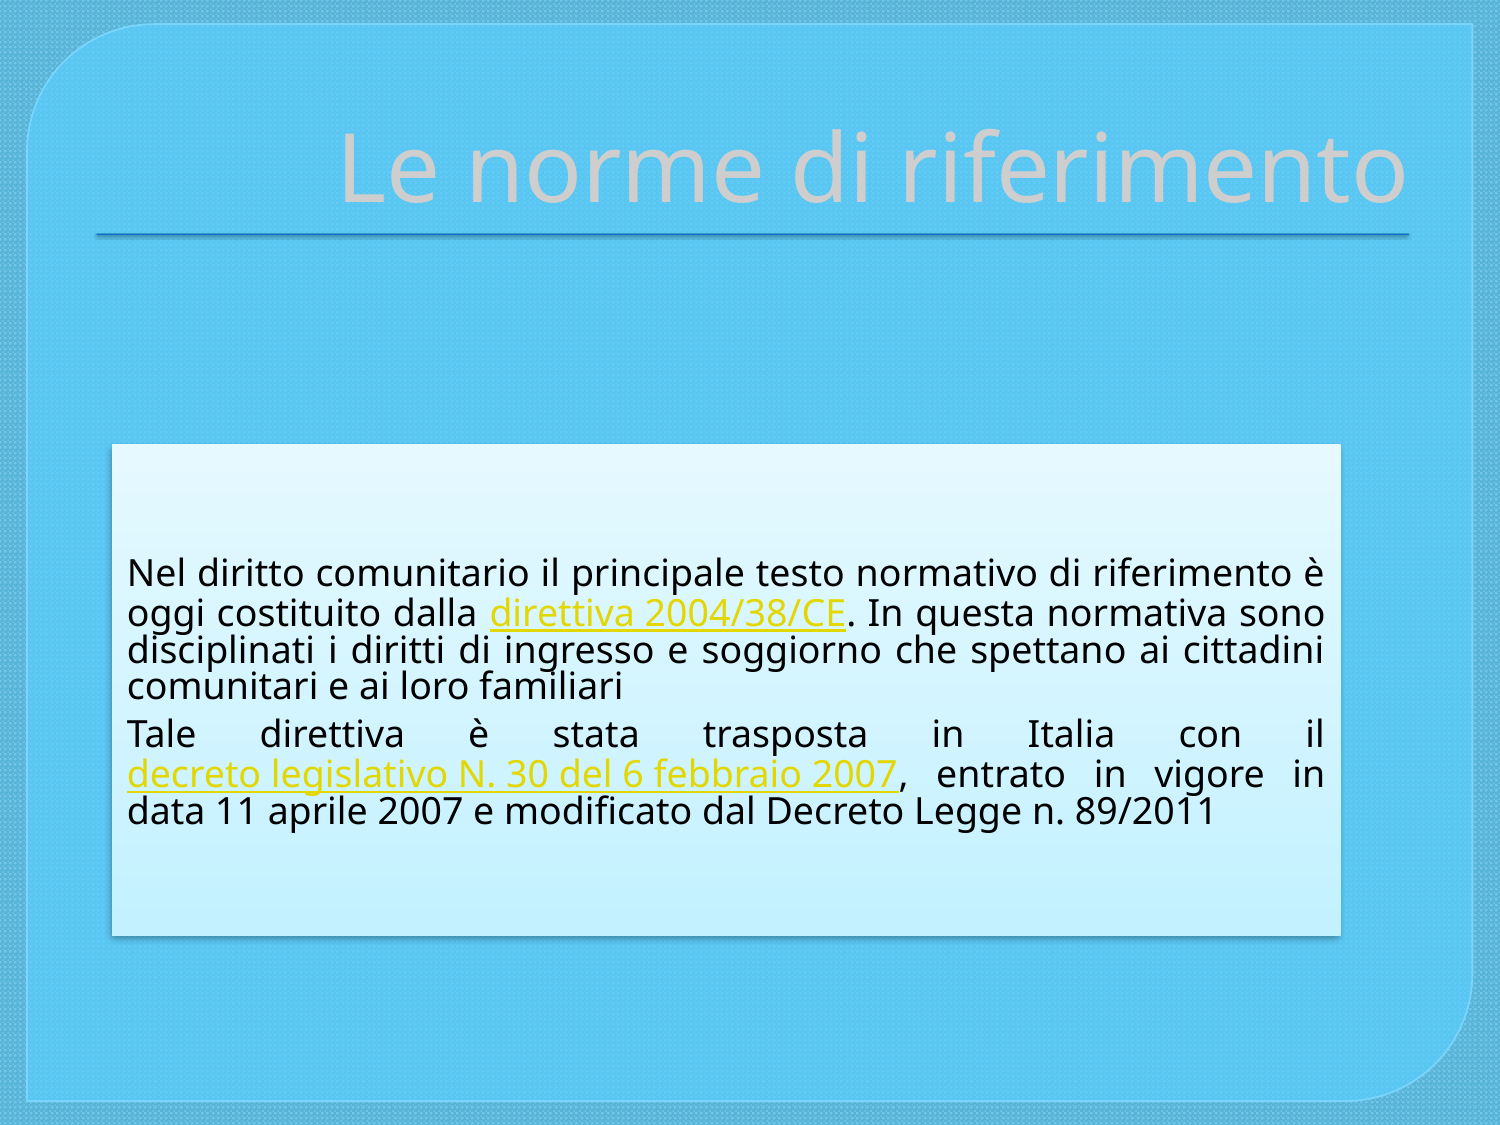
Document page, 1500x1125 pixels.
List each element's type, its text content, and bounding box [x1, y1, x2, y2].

text_box Nel diritto comunitario il principale testo normativo di riferimento è oggi costituito dalla direttiva 2004/38/CE. In questa normativa sono disciplinati i diritti di ingresso e soggiorno che spettano ai cittadini comunitari e ai loro familiari Tale direttiva è stata trasposta in Italia con il decreto legislativo N. 30 del 6 febbraio 2007, entrato in vigore in data 11 aprile 2007 e modificato dal Decreto Legge n. 89/2011 [111, 444, 1341, 937]
title Le norme di riferimento [75, 41, 1425, 230]
